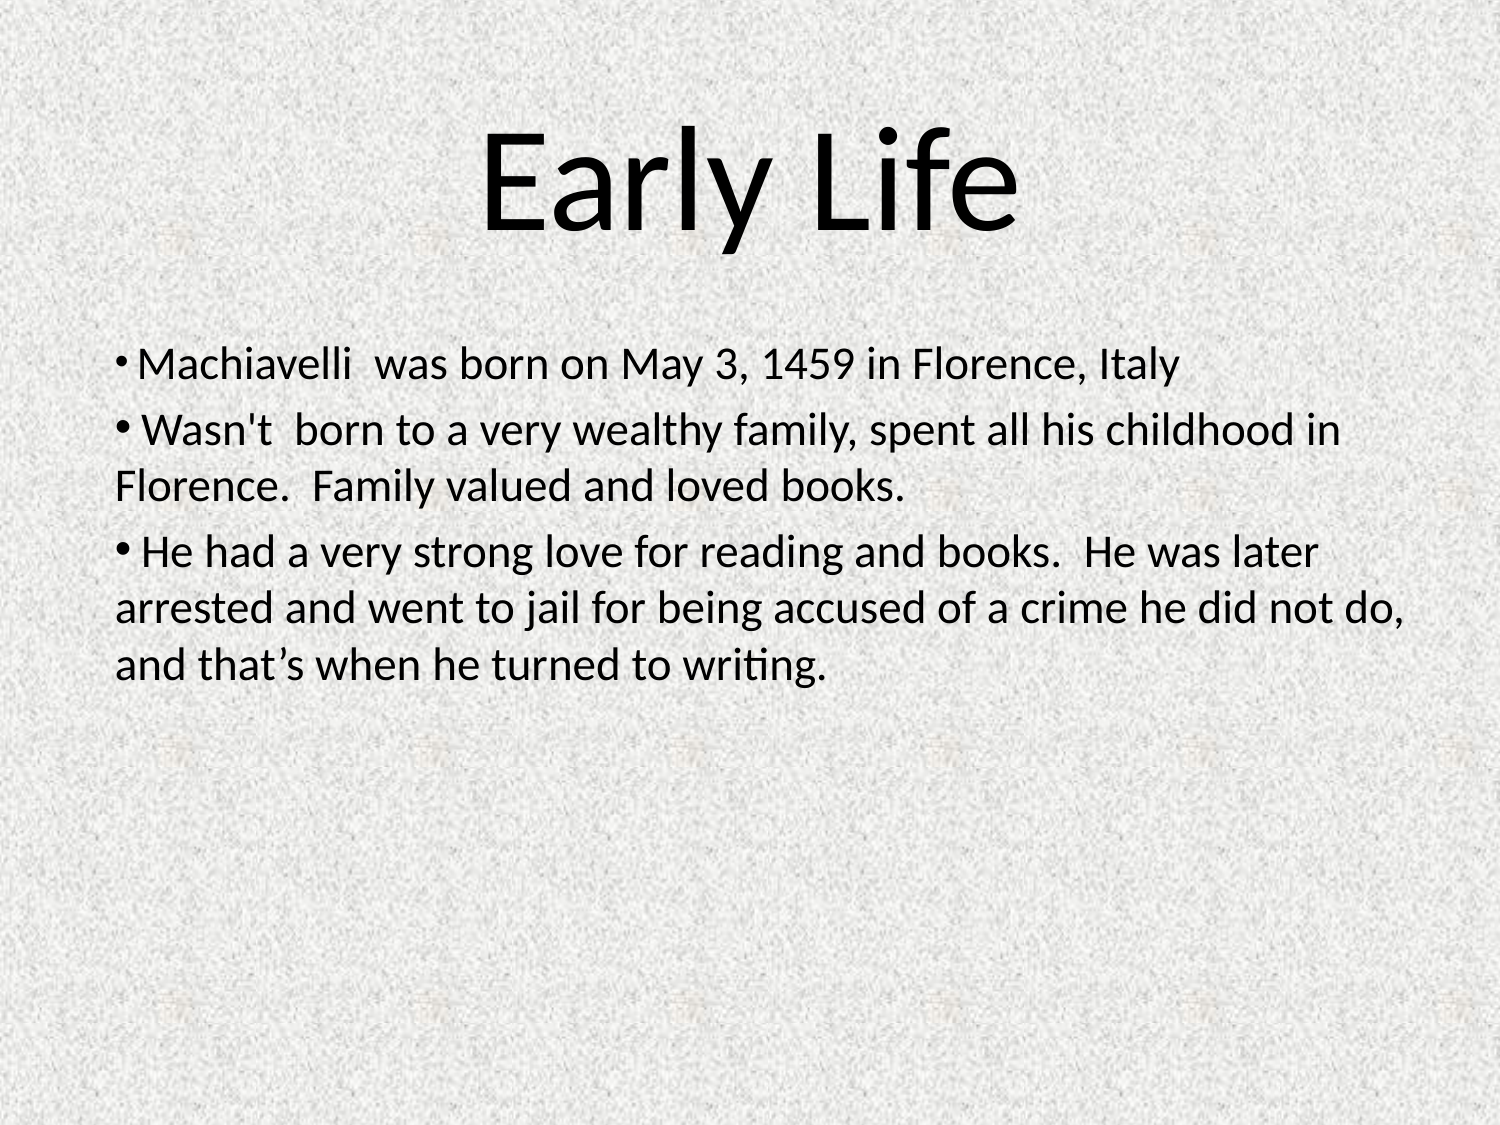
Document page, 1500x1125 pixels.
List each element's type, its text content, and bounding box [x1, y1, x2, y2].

picture [0, 0, 1500, 1125]
title Early Life [112, 50, 1388, 292]
subtitle Machiavelli was born on May 3, 1459 in Florence, Italy Wasn't born to a very wealthy family, spent all his childhood in Florence. Family valued and loved books. He had a very strong love for reading and books. He was later arrested and went to jail for being accused of a crime he did not do, and that’s when he turned to writing. [99, 324, 1438, 700]
